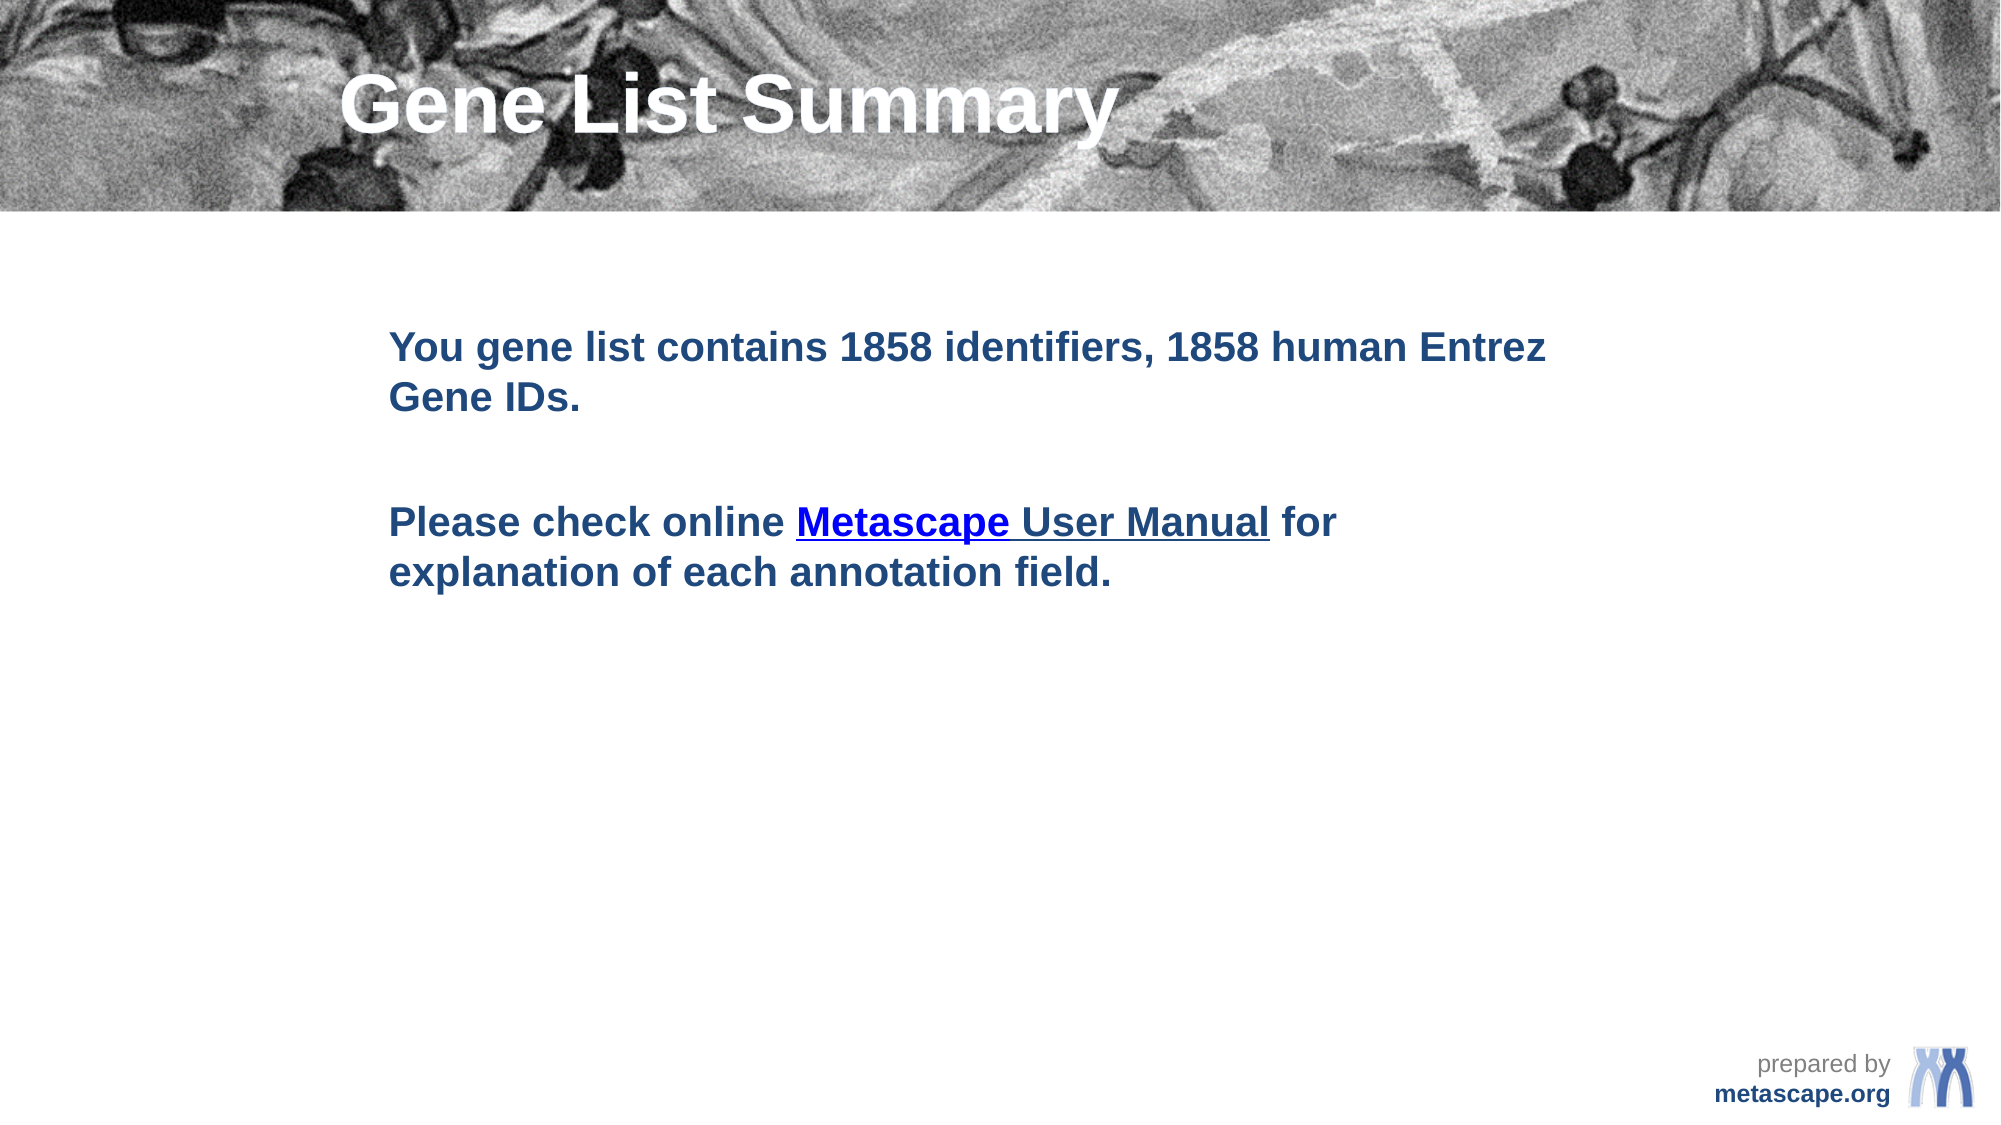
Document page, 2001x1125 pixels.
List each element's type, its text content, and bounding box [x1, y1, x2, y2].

text_box Please check online Metascape User Manual for explanation of each annotation field. [373, 487, 1526, 603]
picture [0, 0, 2001, 1125]
text_box You gene list contains 1858 identifiers, 1858 human Entrez Gene IDs. [373, 311, 1647, 427]
title Gene List Summary [323, 11, 1226, 187]
